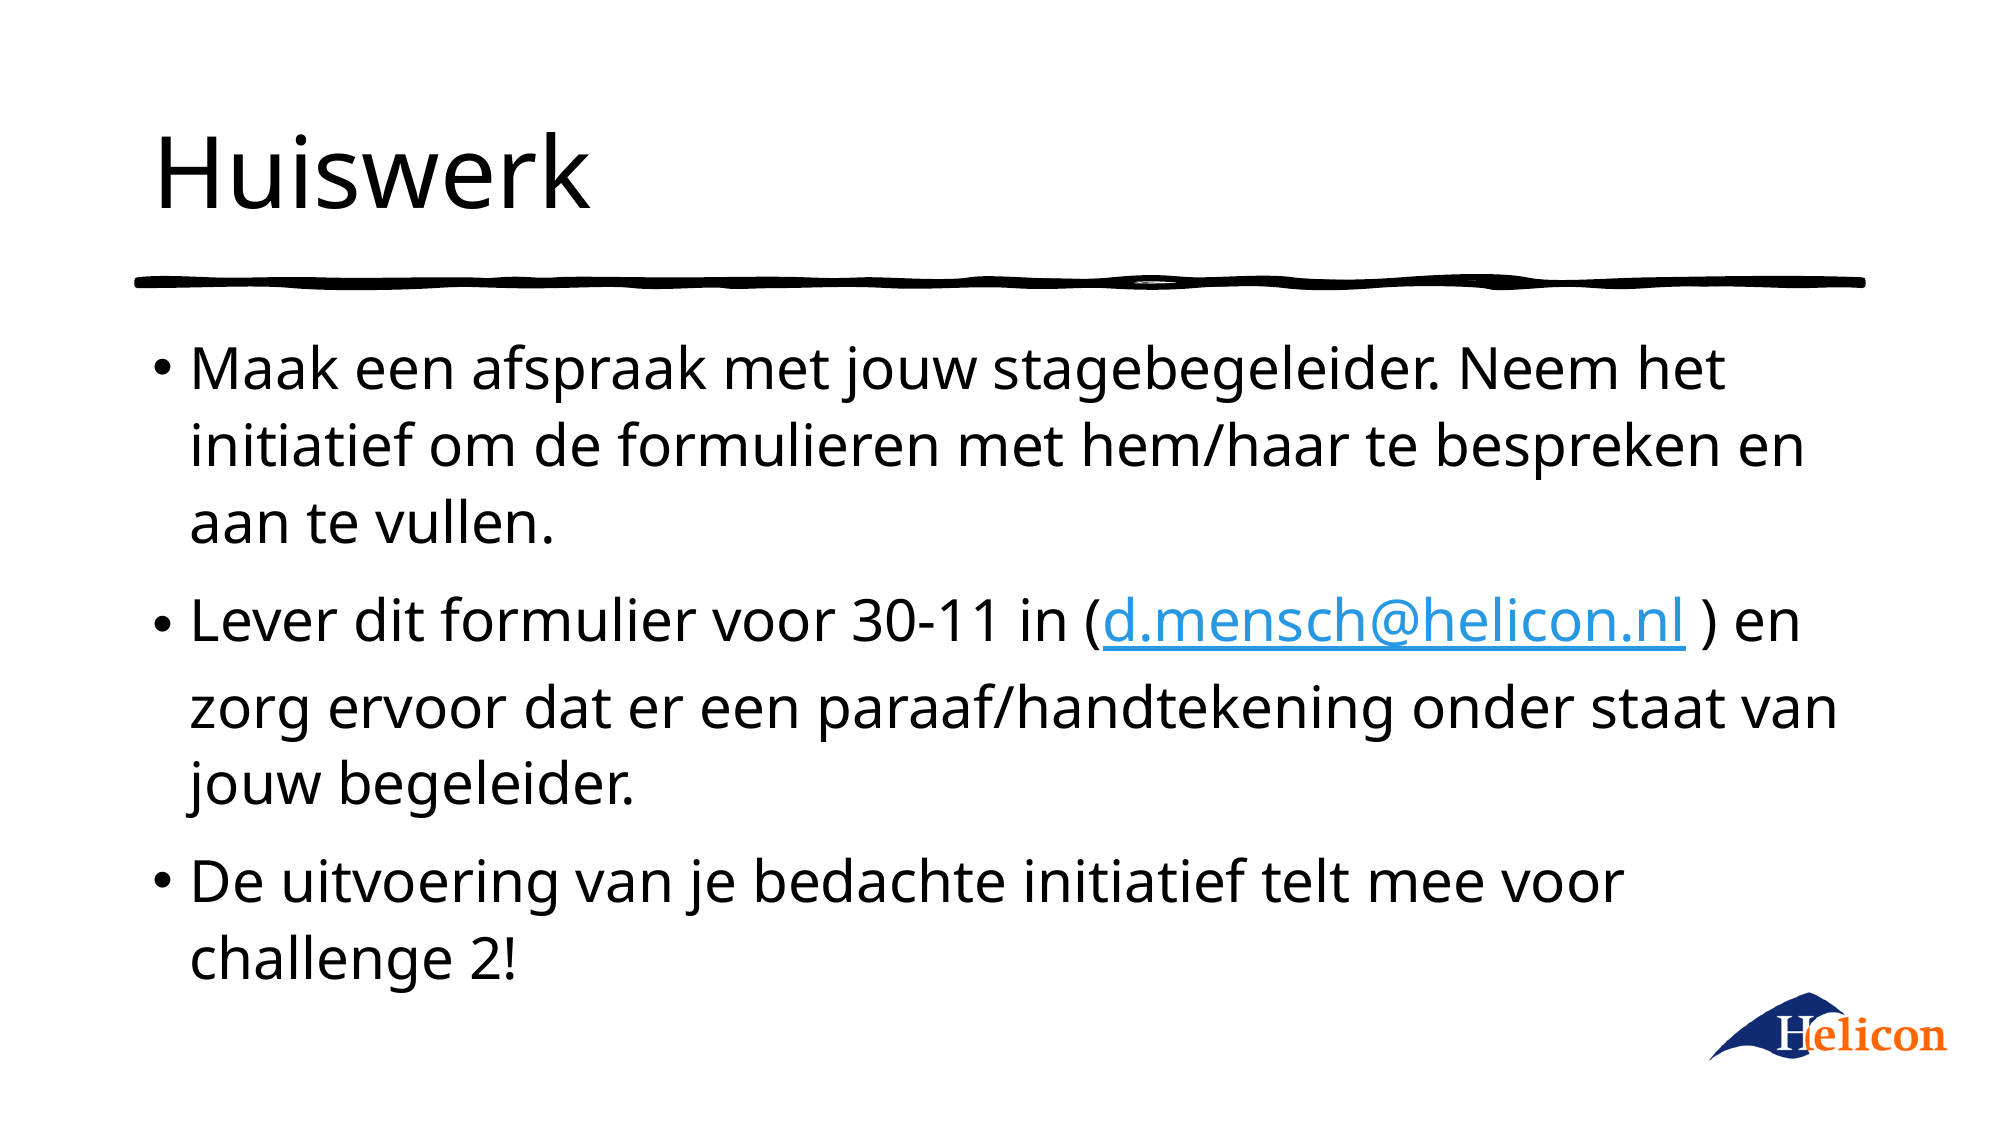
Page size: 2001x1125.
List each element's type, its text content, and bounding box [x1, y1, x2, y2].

title Huiswerk [137, 59, 1863, 278]
picture [1671, 952, 2000, 1125]
list Maak een afspraak met jouw stagebegeleider. Neem het initiatief om de formulieren met hem/haar te bespreken en aan te vullen. Lever dit formulier voor 30-11 in (d.mensch@helicon.nl ) en zorg ervoor dat er een paraaf/handtekening onder staat van jouw begeleider. De uitvoering van je bedachte initiatief telt mee voor challenge 2! [137, 316, 1863, 1014]
